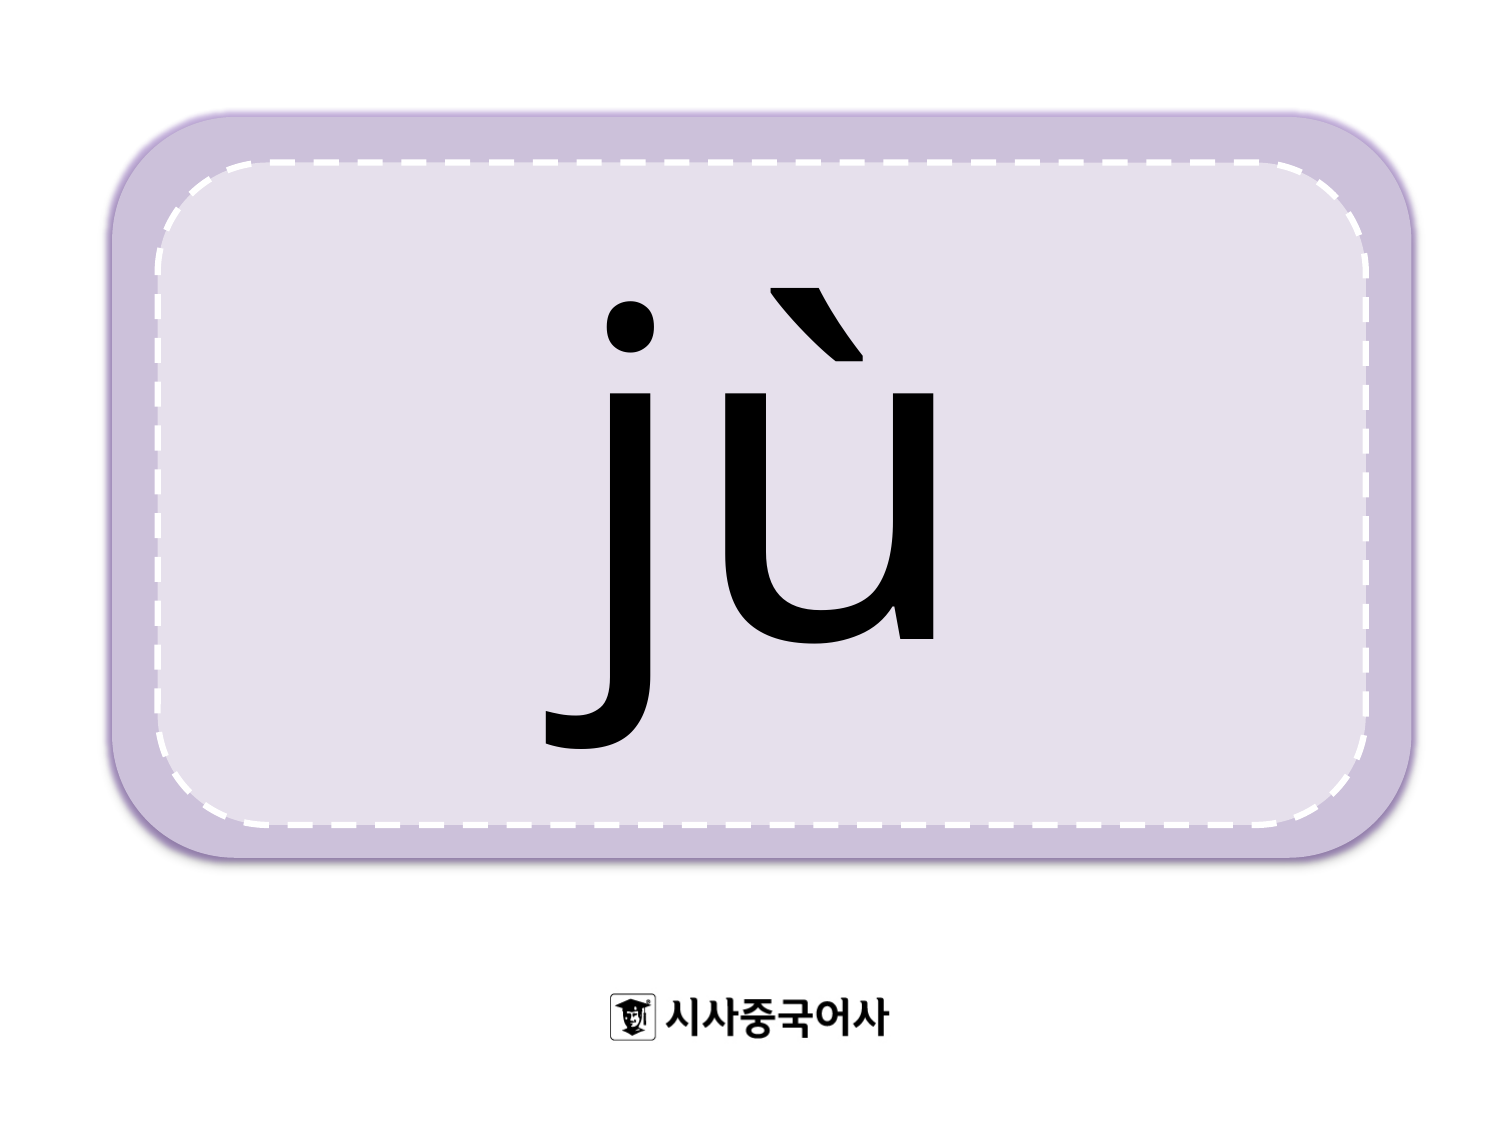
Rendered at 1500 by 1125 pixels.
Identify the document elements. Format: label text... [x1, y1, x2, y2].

picture [602, 987, 898, 1047]
text_box jù [167, 125, 1376, 788]
